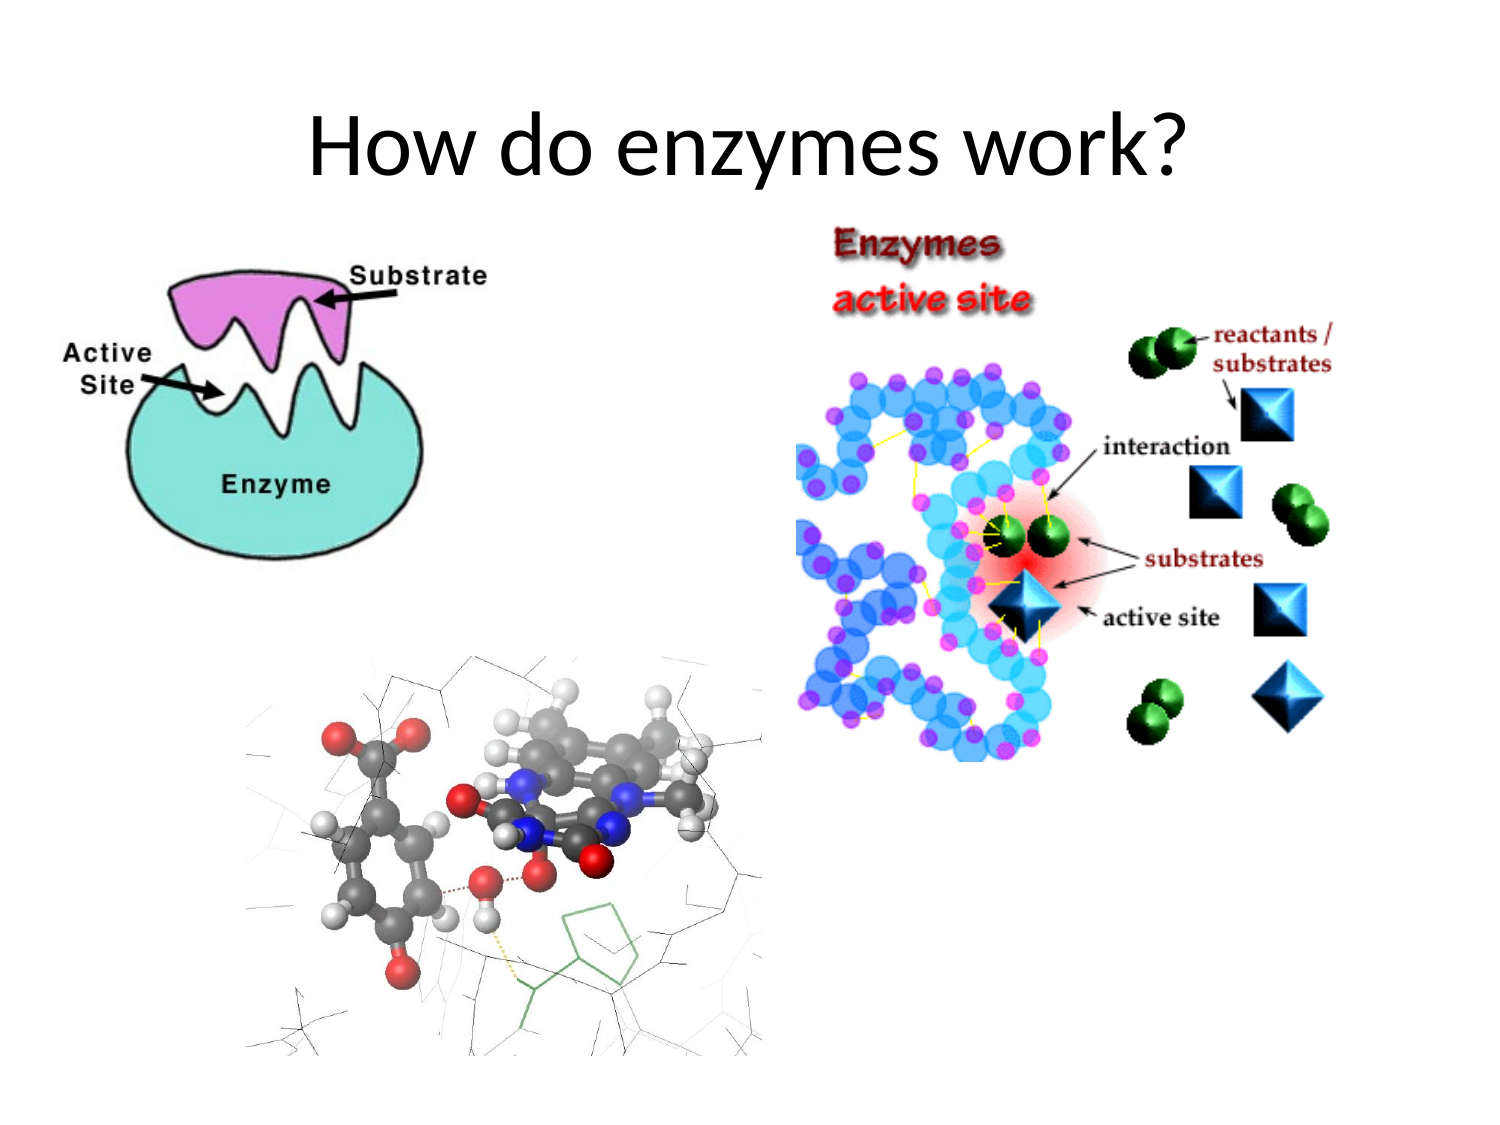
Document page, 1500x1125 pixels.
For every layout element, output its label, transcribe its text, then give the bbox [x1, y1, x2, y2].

title How do enzymes work? [75, 45, 1425, 233]
picture [796, 210, 1348, 762]
picture [58, 257, 495, 575]
picture [245, 656, 762, 1056]
